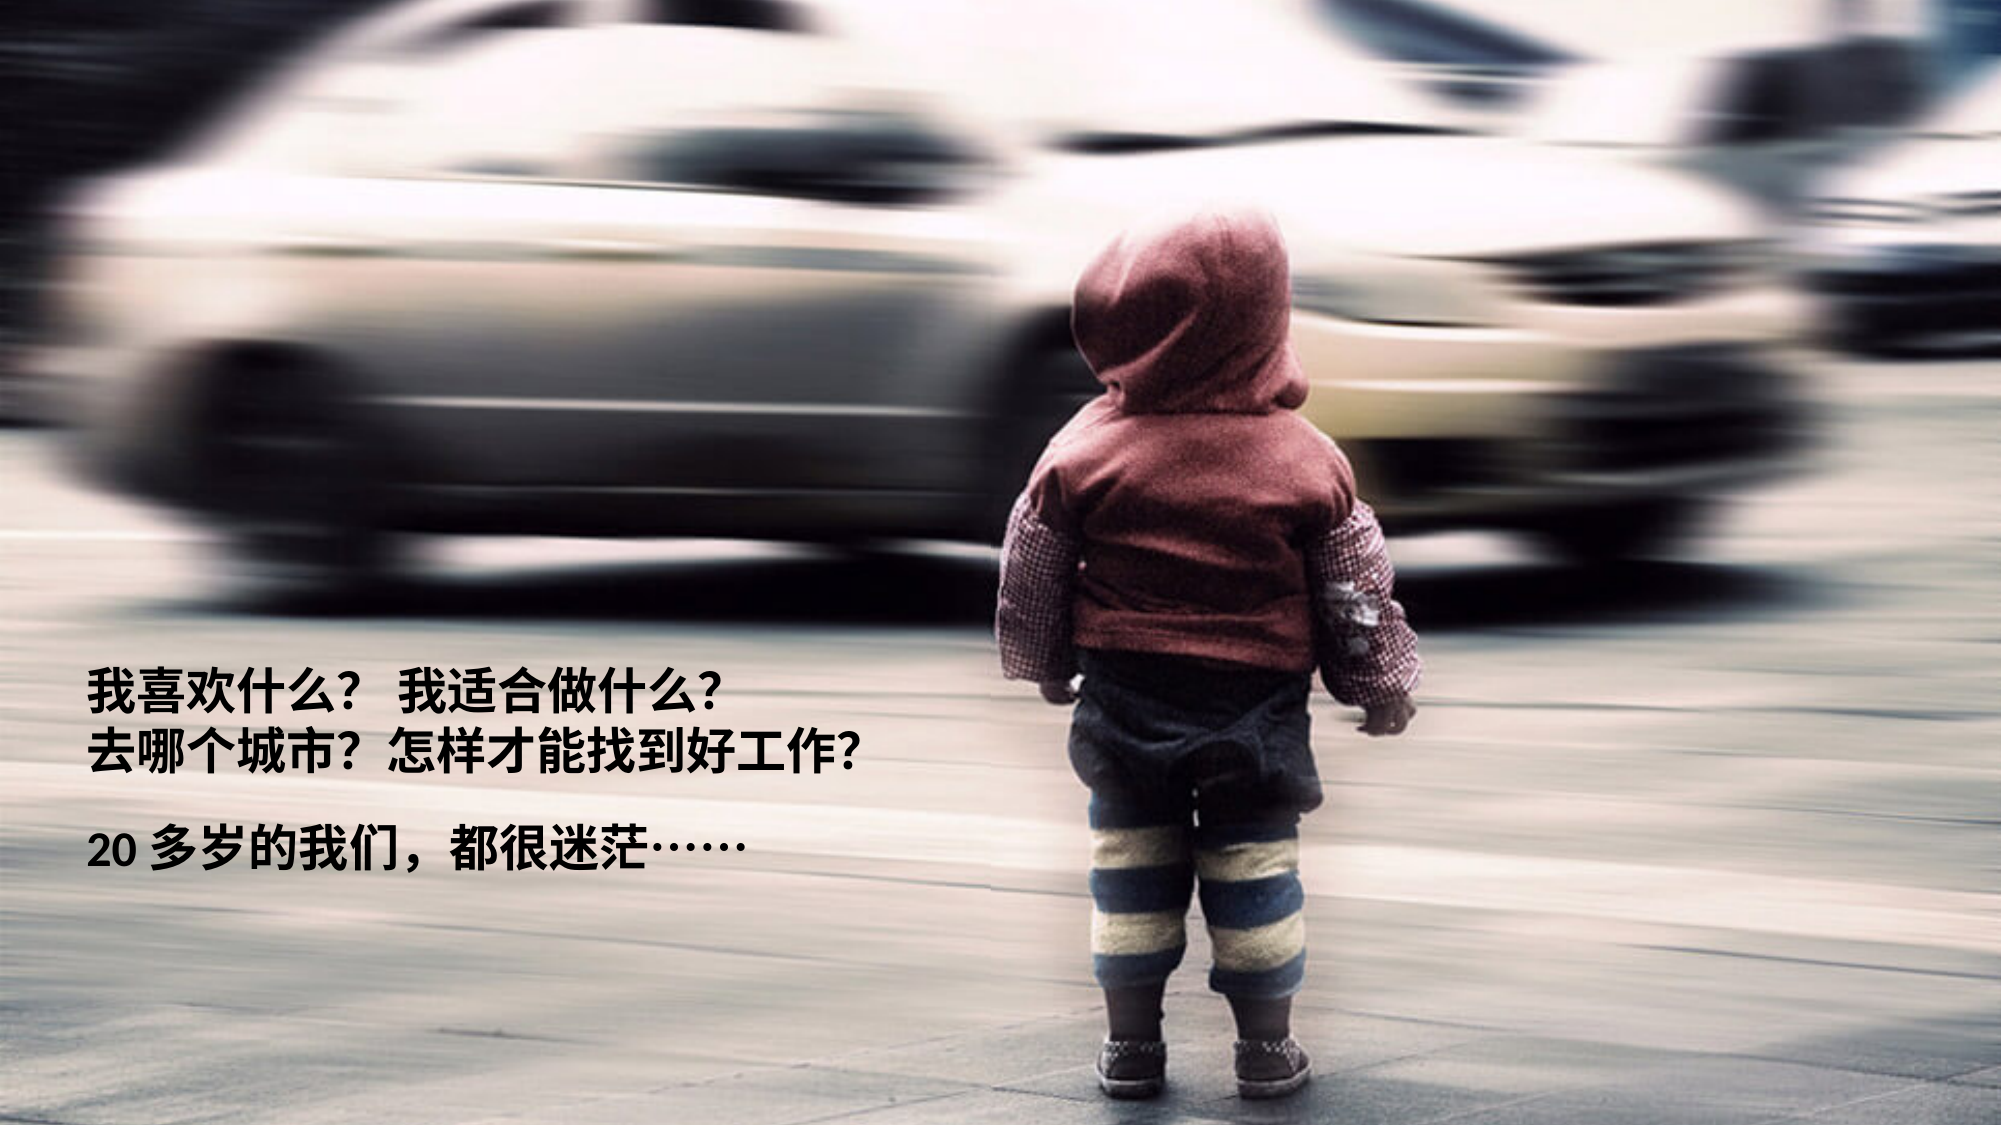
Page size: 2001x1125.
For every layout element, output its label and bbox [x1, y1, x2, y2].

text_box [0, 0, 2000, 1125]
